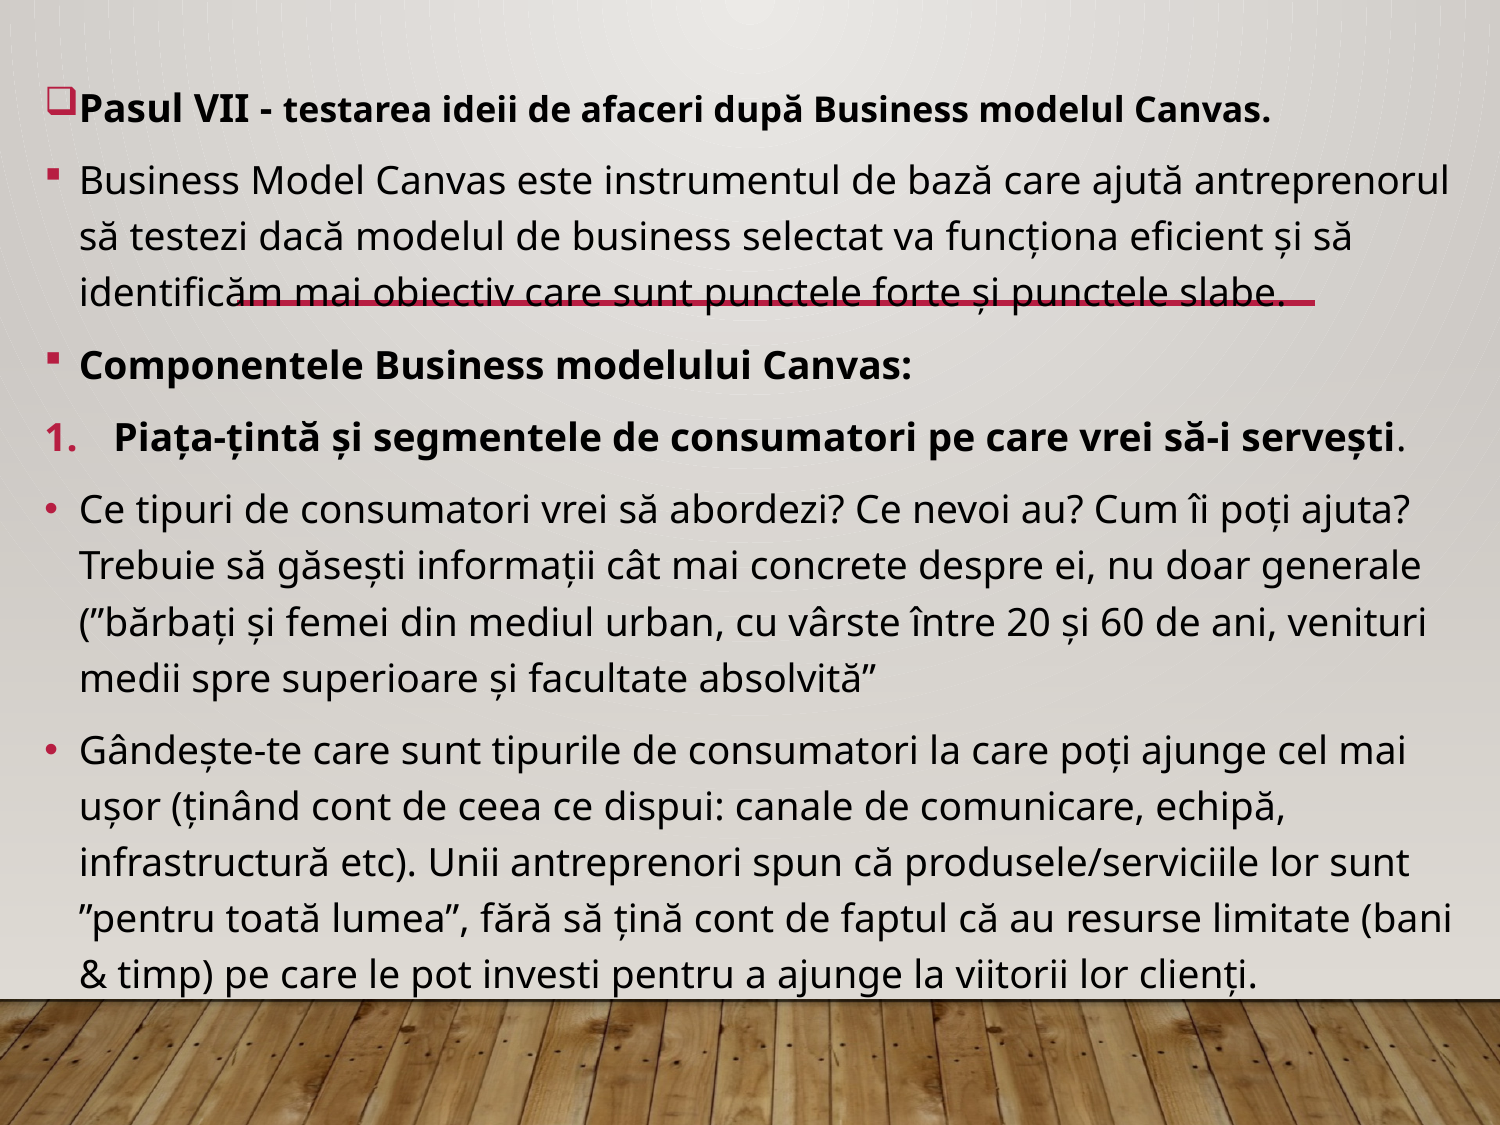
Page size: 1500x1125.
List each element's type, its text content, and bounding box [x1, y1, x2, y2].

list Pasul VII - testarea ideii de afaceri după Business modelul Canvas. Business Model Canvas este instrumentul de bază care ajută antreprenorul să testezi dacă modelul de business selectat va funcționa eficient și să identificăm mai obiectiv care sunt punctele forte și punctele slabe. Componentele Business modelului Canvas: Piața-țintă și segmentele de consumatori pe care vrei să-i servești. Ce tipuri de consumatori vrei să abordezi? Ce nevoi au? Cum îi poți ajuta? Trebuie să găsești informații cât mai concrete despre ei, nu doar generale (”bărbați și femei din mediul urban, cu vârste între 20 și 60 de ani, venituri medii spre superioare și facultate absolvită” Gândește-te care sunt tipurile de consumatori la care poți ajunge cel mai ușor (ținând cont de ceea ce dispui: canale de comunicare, echipă, infrastructură etc). Unii antreprenori spun că produsele/serviciile lor sunt ”pentru toată lumea”, fără să țină cont de faptul că au resurse limitate (bani & timp) pe care le pot investi pentru a ajunge la viitorii lor clienți. [29, 66, 1471, 1059]
picture [0, 999, 1500, 1125]
